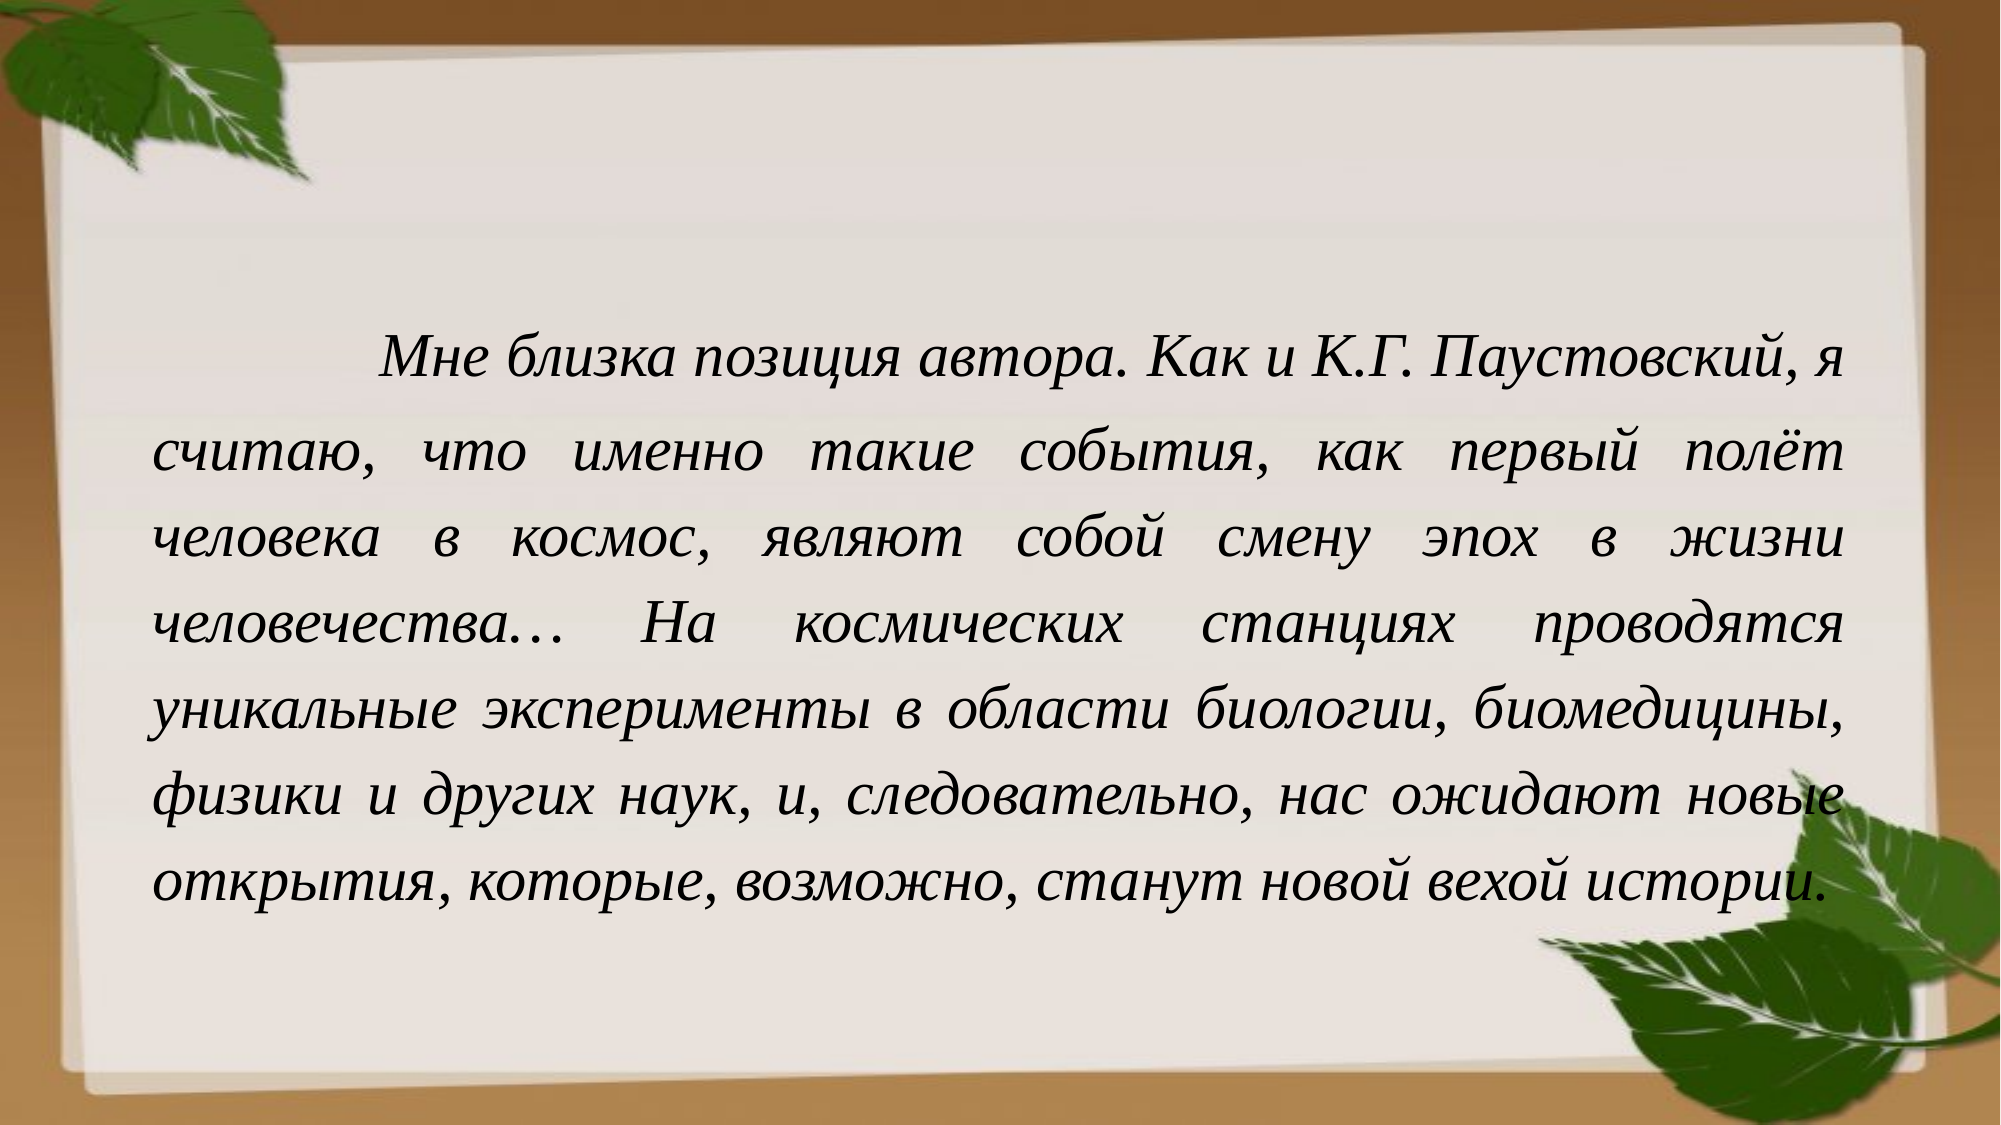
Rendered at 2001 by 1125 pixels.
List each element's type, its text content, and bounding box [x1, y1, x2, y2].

list Мне близка позиция автора. Как и К.Г. Паустовский, я считаю, что именно такие события, как первый полёт человека в космос, являют собой смену эпох в жизни человечества… На космических станциях проводятся уникальные эксперименты в области биологии, биомедицины, физики и других наук, и, следовательно, нас ожидают новые открытия, которые, возможно, станут новой вехой истории. [137, 250, 1863, 965]
picture [0, 0, 2001, 1125]
